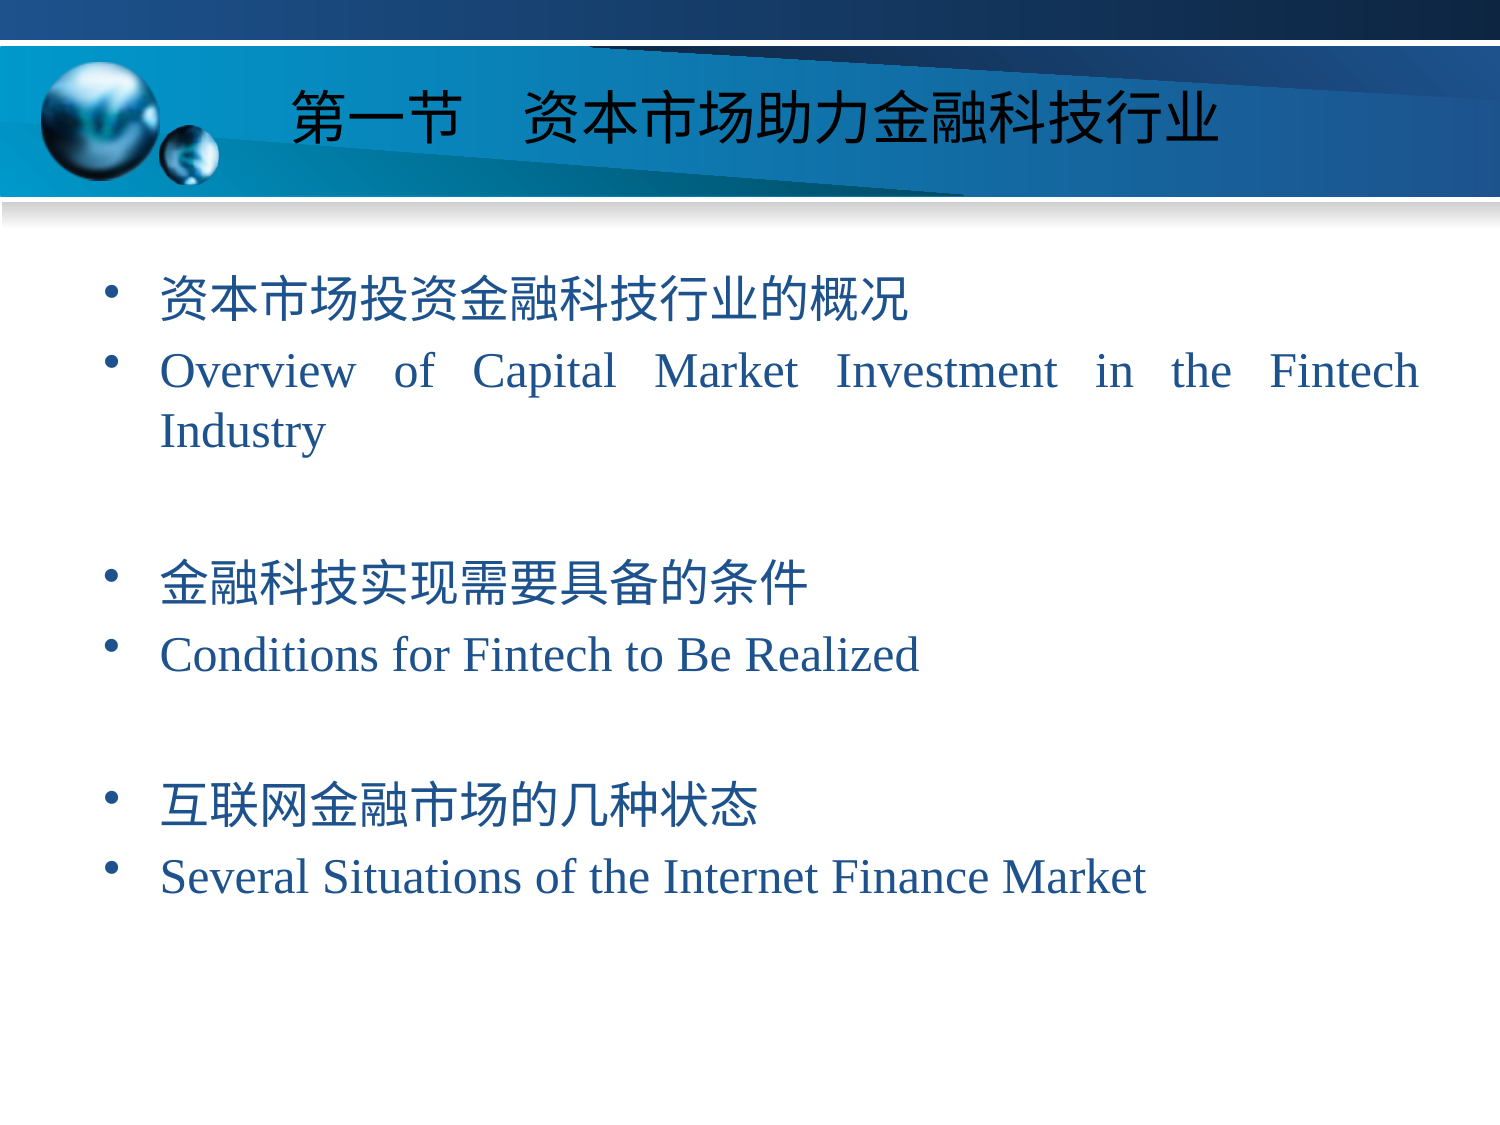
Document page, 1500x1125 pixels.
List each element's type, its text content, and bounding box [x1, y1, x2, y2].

text_box 金融科技实现需要具备的条件 Conditions for Fintech to Be Realized [88, 543, 1127, 689]
text_box 互联网金融市场的几种状态 Several Situations of the Internet Finance Market [88, 766, 1436, 912]
picture [160, 126, 218, 184]
title 第一节 资本市场助力金融科技行业 [274, 44, 1399, 188]
picture [42, 63, 159, 180]
text_box 资本市场投资金融科技行业的概况 Overview of Capital Market Investment in the Fintech Industry [88, 260, 1436, 466]
